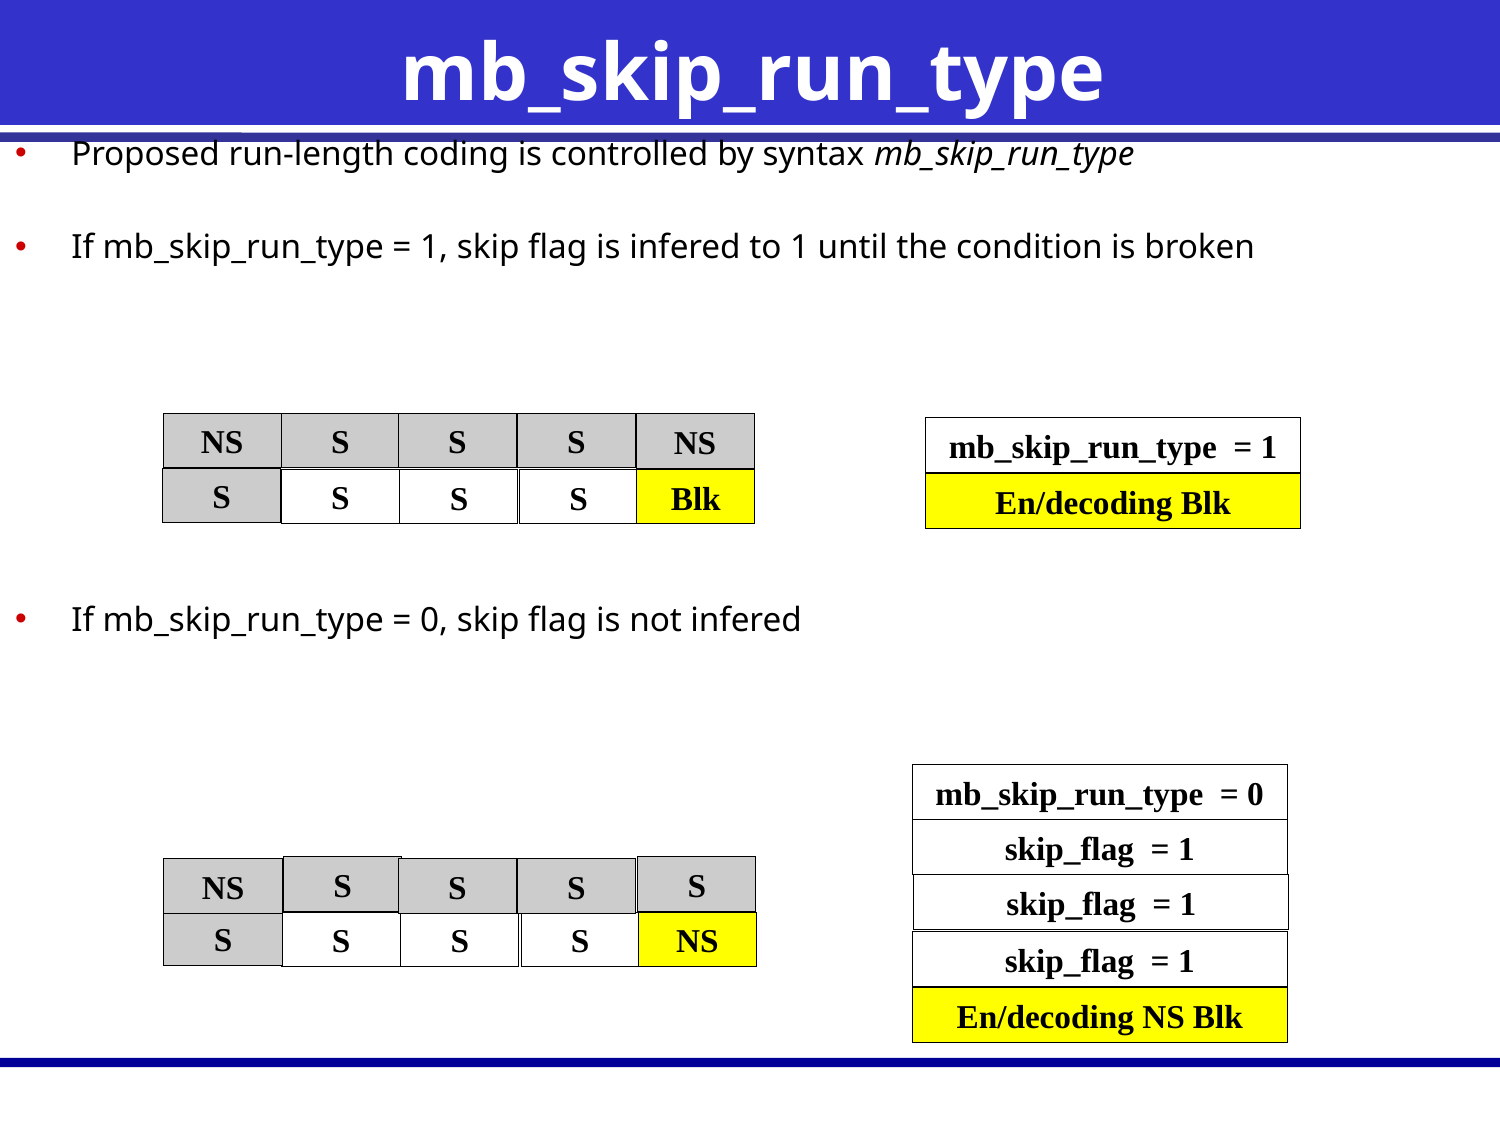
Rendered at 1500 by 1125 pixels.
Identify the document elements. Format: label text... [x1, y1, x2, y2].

text_box S [162, 468, 281, 523]
text_box S [398, 858, 517, 914]
text_box S [517, 858, 636, 914]
text_box mb_skip_run_type = 1 [925, 417, 1301, 473]
text_box NS [163, 858, 283, 914]
text_box skip_flag = 1 [912, 931, 1288, 987]
text_box S [637, 856, 756, 912]
text_box NS [636, 413, 755, 469]
text_box En/decoding Blk [925, 473, 1301, 529]
text_box NS [163, 413, 282, 468]
text_box En/decoding NS Blk [912, 987, 1288, 1043]
text_box S [282, 413, 398, 468]
text_box S [281, 469, 399, 524]
text_box NS [638, 912, 757, 967]
text_box S [283, 856, 402, 912]
text_box mb_skip_run_type = 0 [912, 764, 1288, 819]
list Proposed run-length coding is controlled by syntax mb_skip_run_type If mb_skip_run_type = 1, skip flag is infered to 1 until the condition is broken If mb_skip_run_type = 0, skip flag is not infered [0, 125, 1500, 1038]
text_box S [399, 469, 518, 524]
text_box skip_flag = 1 [913, 874, 1289, 930]
text_box S [521, 912, 638, 967]
text_box S [519, 469, 636, 524]
text_box S [163, 914, 283, 966]
title mb_skip_run_type [46, 12, 1460, 125]
text_box Blk [636, 469, 755, 524]
text_box S [517, 413, 636, 468]
text_box S [281, 912, 400, 967]
text_box skip_flag = 1 [912, 819, 1288, 875]
text_box S [400, 914, 519, 967]
text_box S [398, 413, 517, 468]
